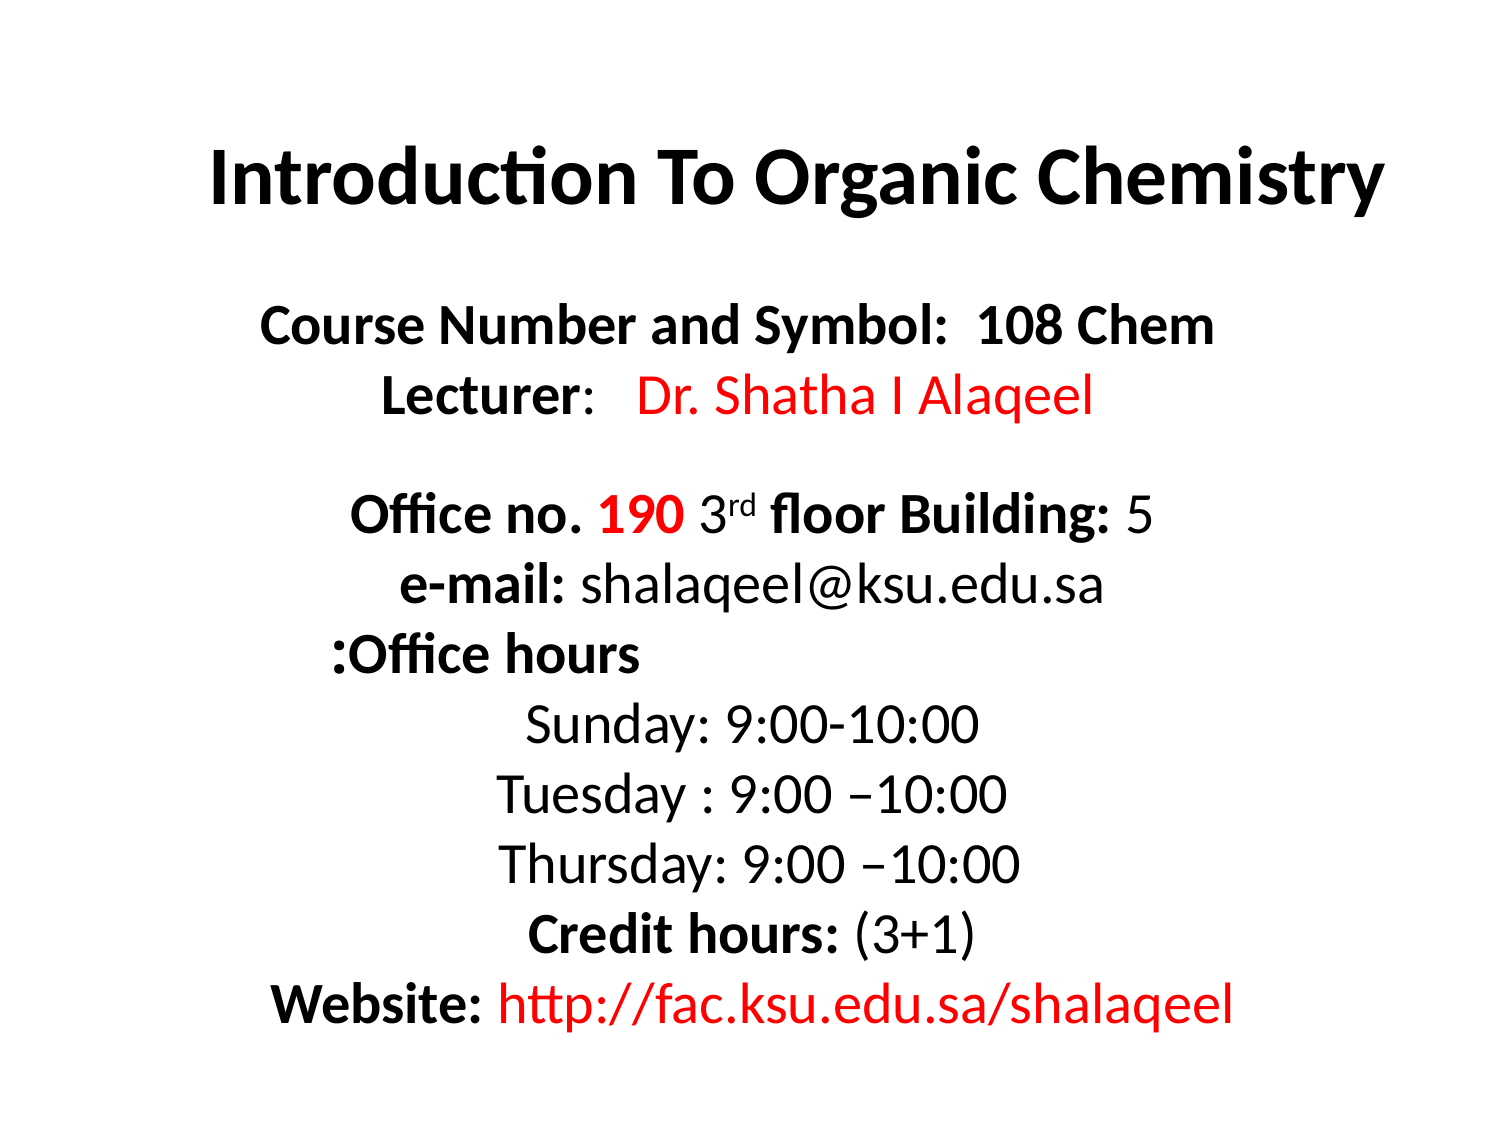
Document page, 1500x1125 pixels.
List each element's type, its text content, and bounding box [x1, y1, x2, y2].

text_box Course Number and Symbol: 108 Chem Lecturer: Dr. Shatha I Alaqeel [135, 278, 1341, 434]
text_box Office no. 190 3rd floor Building: 5 e-mail: shalaqeel@ksu.edu.sa Office hours: Sunday: 9:00-10:00 Tuesday : 9:00 –10:00 Thursday: 9:00 –10:00 Credit hours: (3+1) Website: http://fac.ksu.edu.sa/shalaqeel [119, 467, 1386, 1043]
text_box Introduction To Organic Chemistry [102, 113, 1403, 229]
